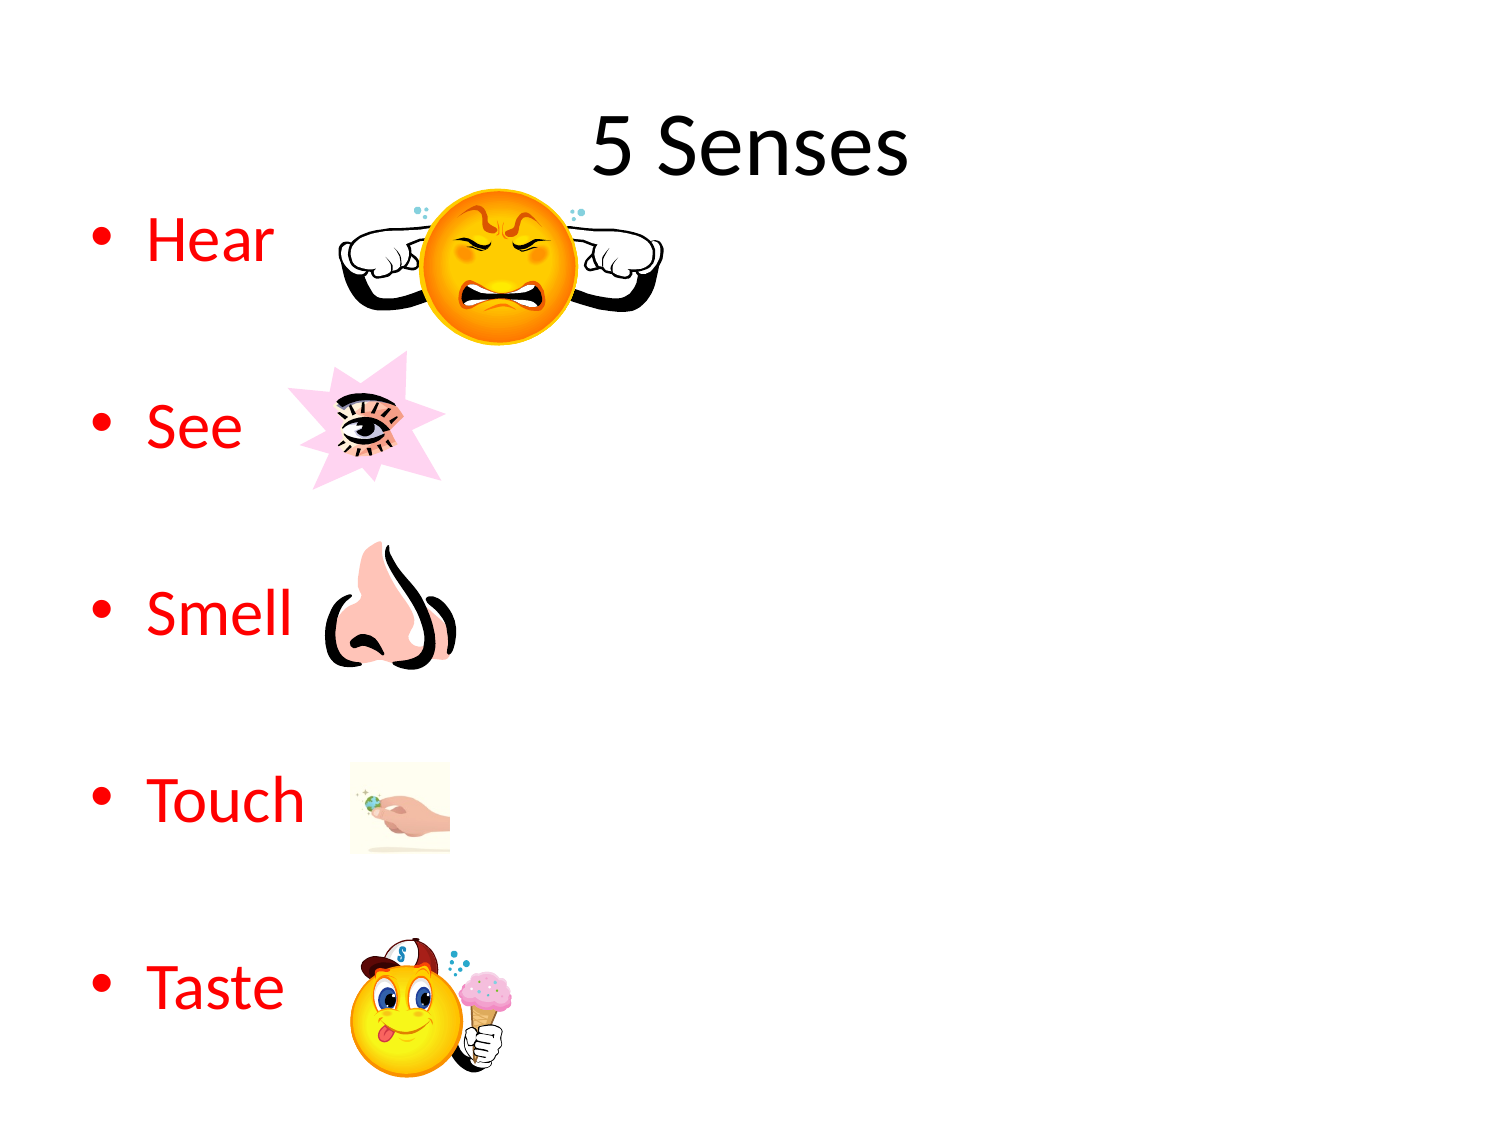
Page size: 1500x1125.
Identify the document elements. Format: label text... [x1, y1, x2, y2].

title 5 Senses [75, 45, 1425, 187]
picture [349, 762, 451, 854]
picture [337, 187, 665, 347]
picture [349, 937, 513, 1079]
list Hear See Smell Touch Taste [75, 187, 1425, 1075]
picture [287, 349, 448, 492]
picture [324, 537, 458, 672]
